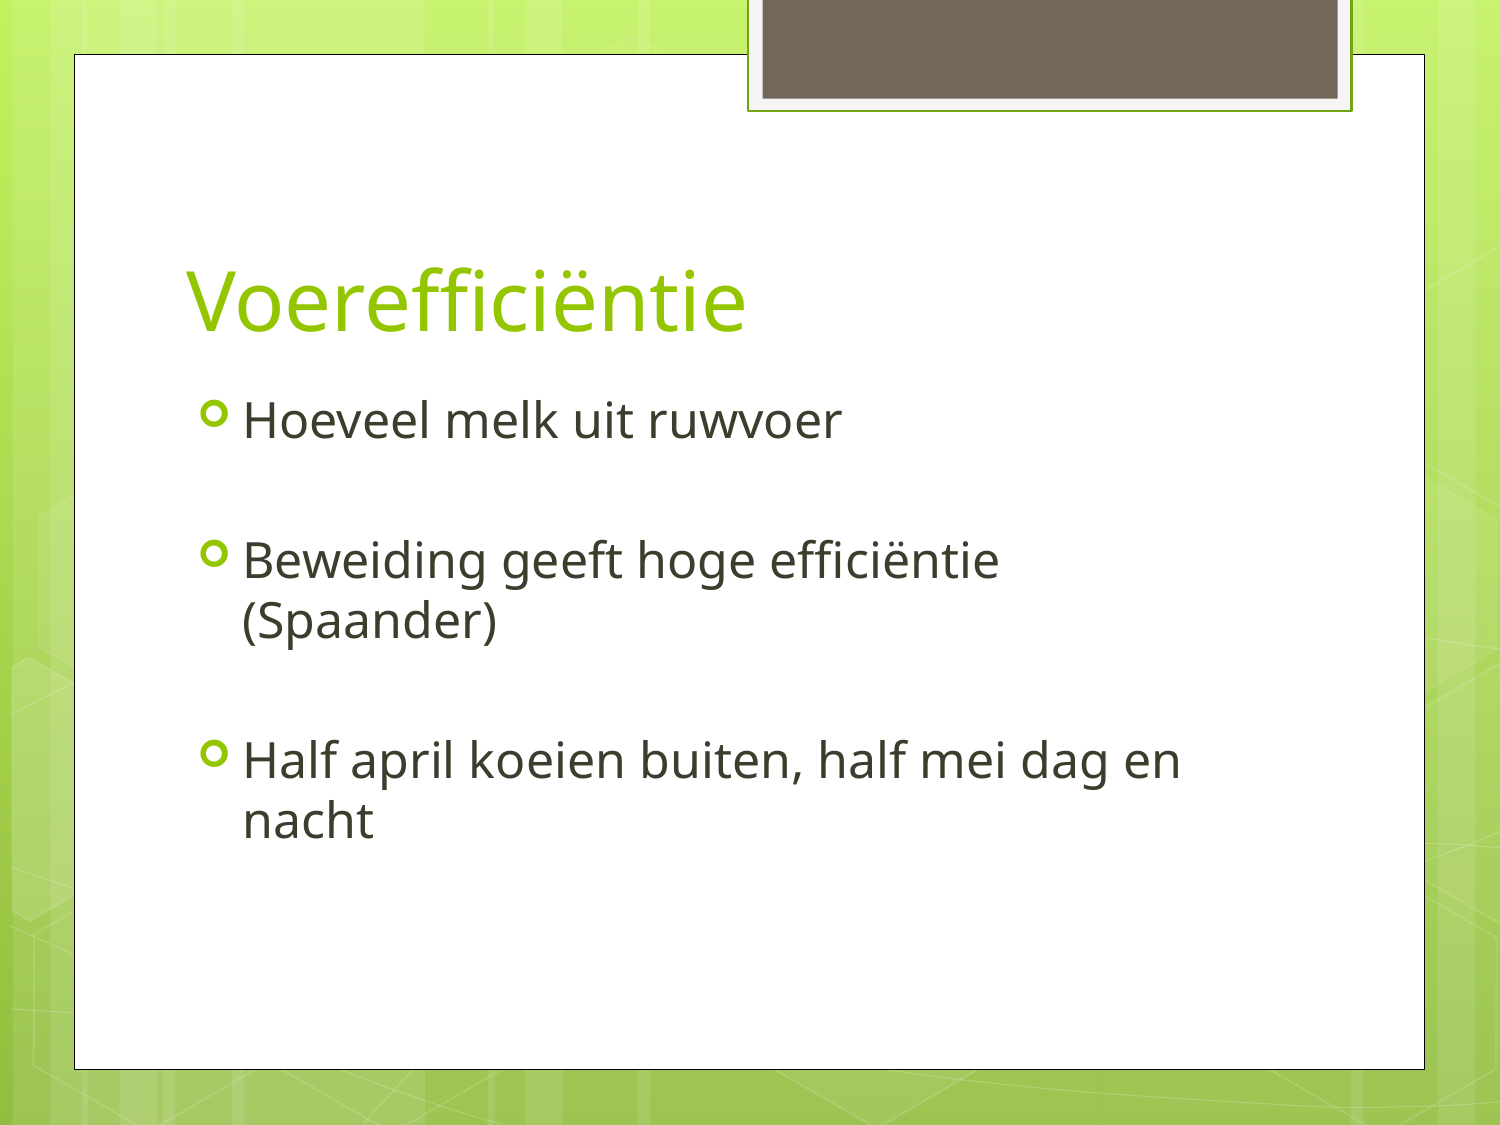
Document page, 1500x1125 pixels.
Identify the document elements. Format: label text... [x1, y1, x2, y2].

list Hoeveel melk uit ruwvoer Beweiding geeft hoge efficiëntie (Spaander) Half april koeien buiten, half mei dag en nacht [171, 381, 1283, 957]
title Voerefficiëntie [171, 168, 1324, 357]
